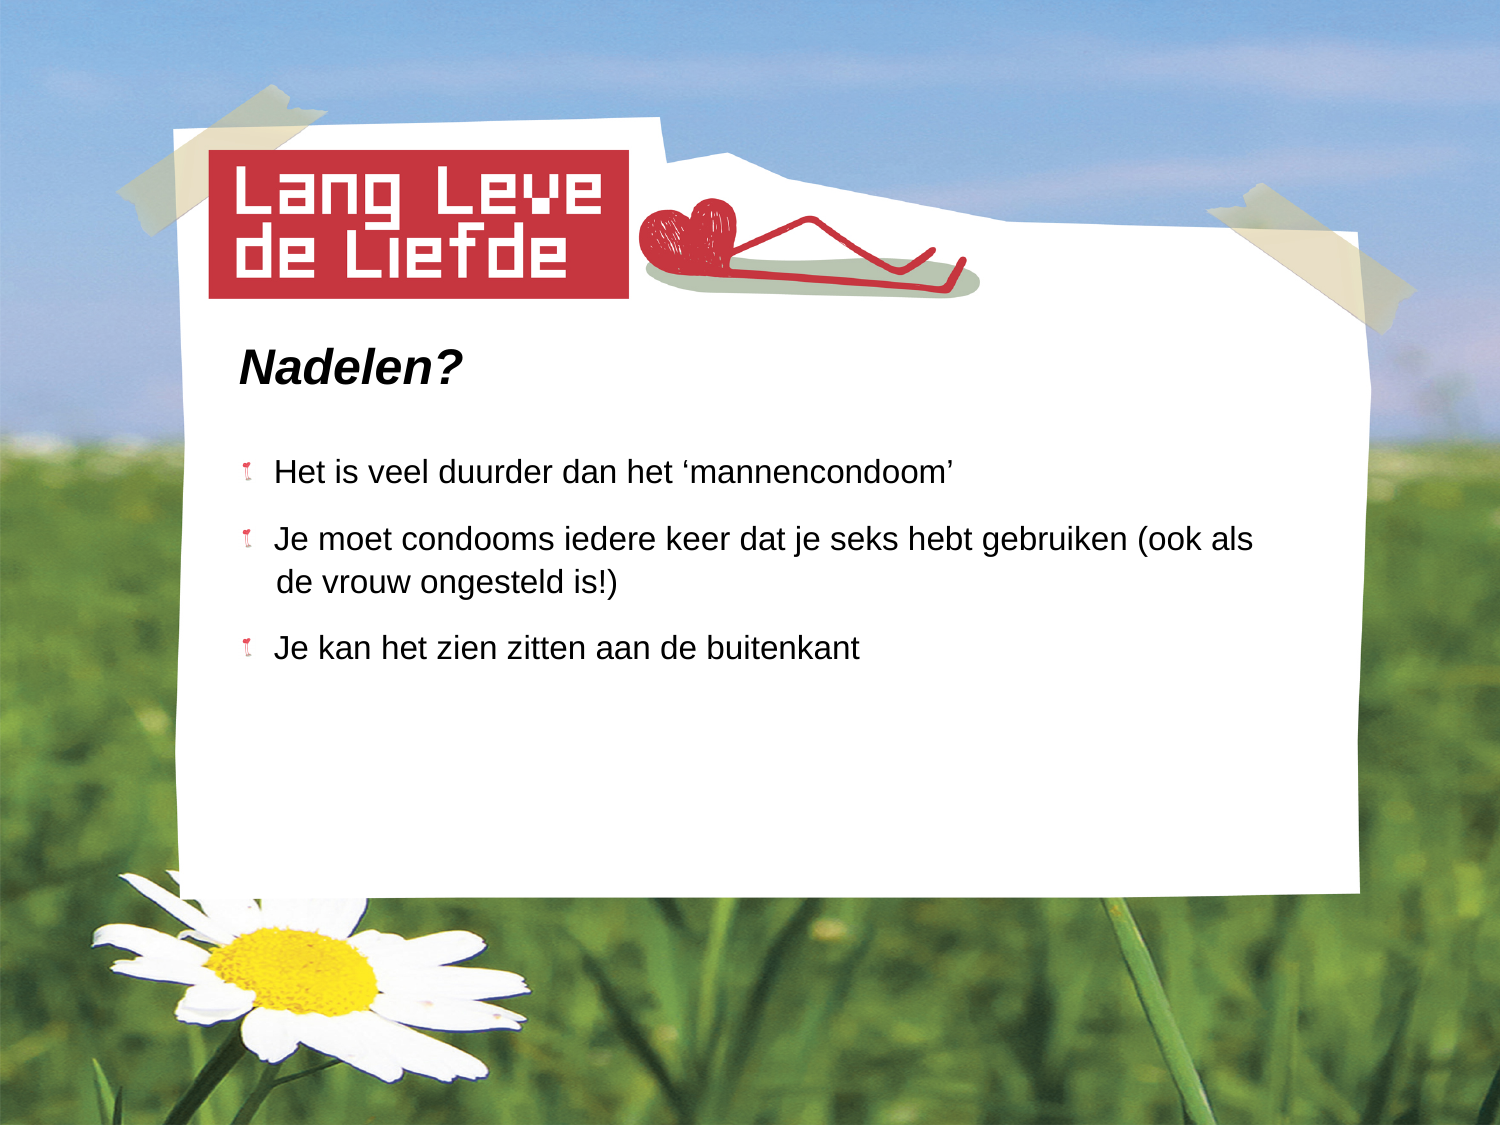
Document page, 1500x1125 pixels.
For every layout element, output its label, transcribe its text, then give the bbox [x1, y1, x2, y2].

picture [0, 0, 1500, 1125]
list Nadelen? Het is veel duurder dan het ‘mannencondoom’ Je moet condooms iedere keer dat je seks hebt gebruiken (ook als de vrouw ongesteld is!) Je kan het zien zitten aan de buitenkant [223, 333, 1293, 843]
